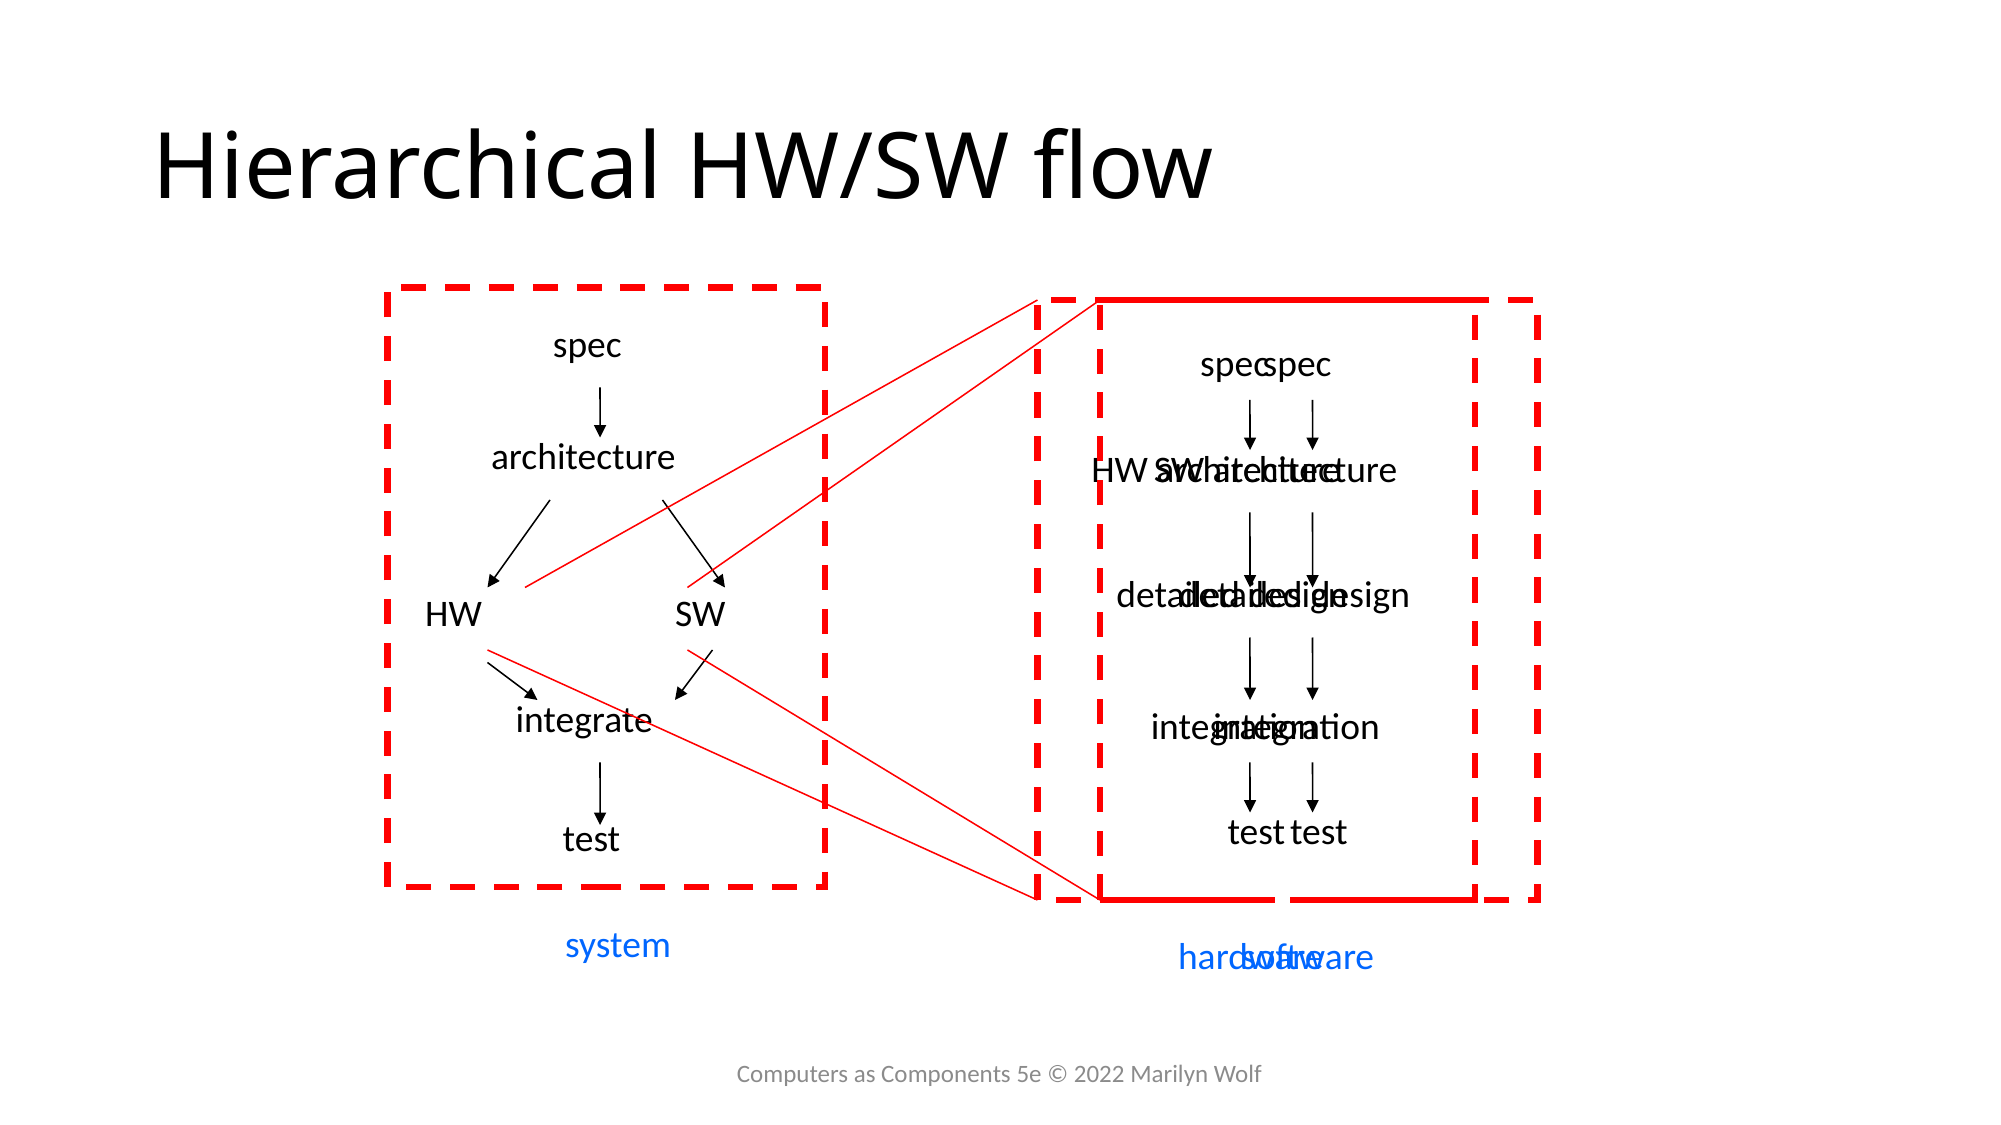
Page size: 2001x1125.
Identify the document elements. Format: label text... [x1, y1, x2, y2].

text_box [487, 299, 687, 986]
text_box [687, 299, 1538, 986]
title Hierarchical HW/SW flow [137, 59, 1863, 278]
footer Computers as Components 5e © 2022 Marilyn Wolf [662, 1042, 1338, 1103]
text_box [387, 287, 825, 974]
